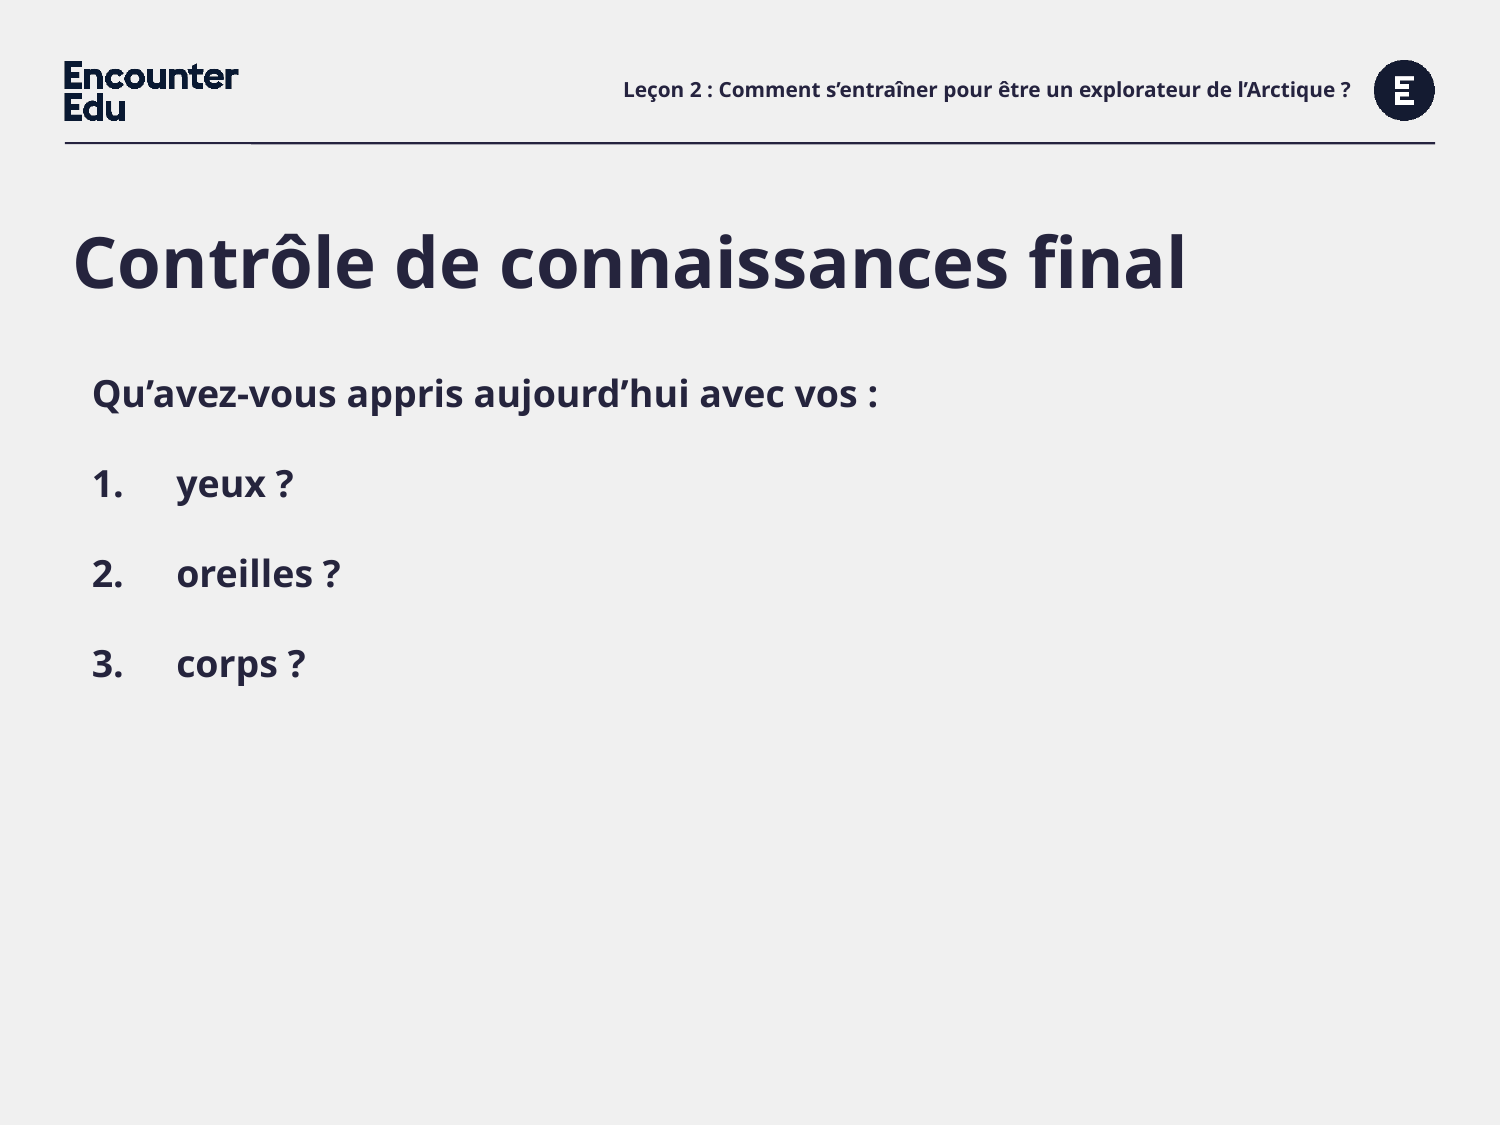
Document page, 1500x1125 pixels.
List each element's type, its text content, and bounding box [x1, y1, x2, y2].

title Leçon 2 : Comment s’entraîner pour être un explorateur de l’Arctique ? [502, 67, 1359, 114]
picture [60, 59, 243, 122]
text_box Qu’avez-vous appris aujourd’hui avec vos : yeux ? oreilles ? corps ? [77, 363, 1495, 693]
picture [1372, 58, 1436, 122]
text_box Contrôle de connaissances final [65, 163, 1416, 368]
